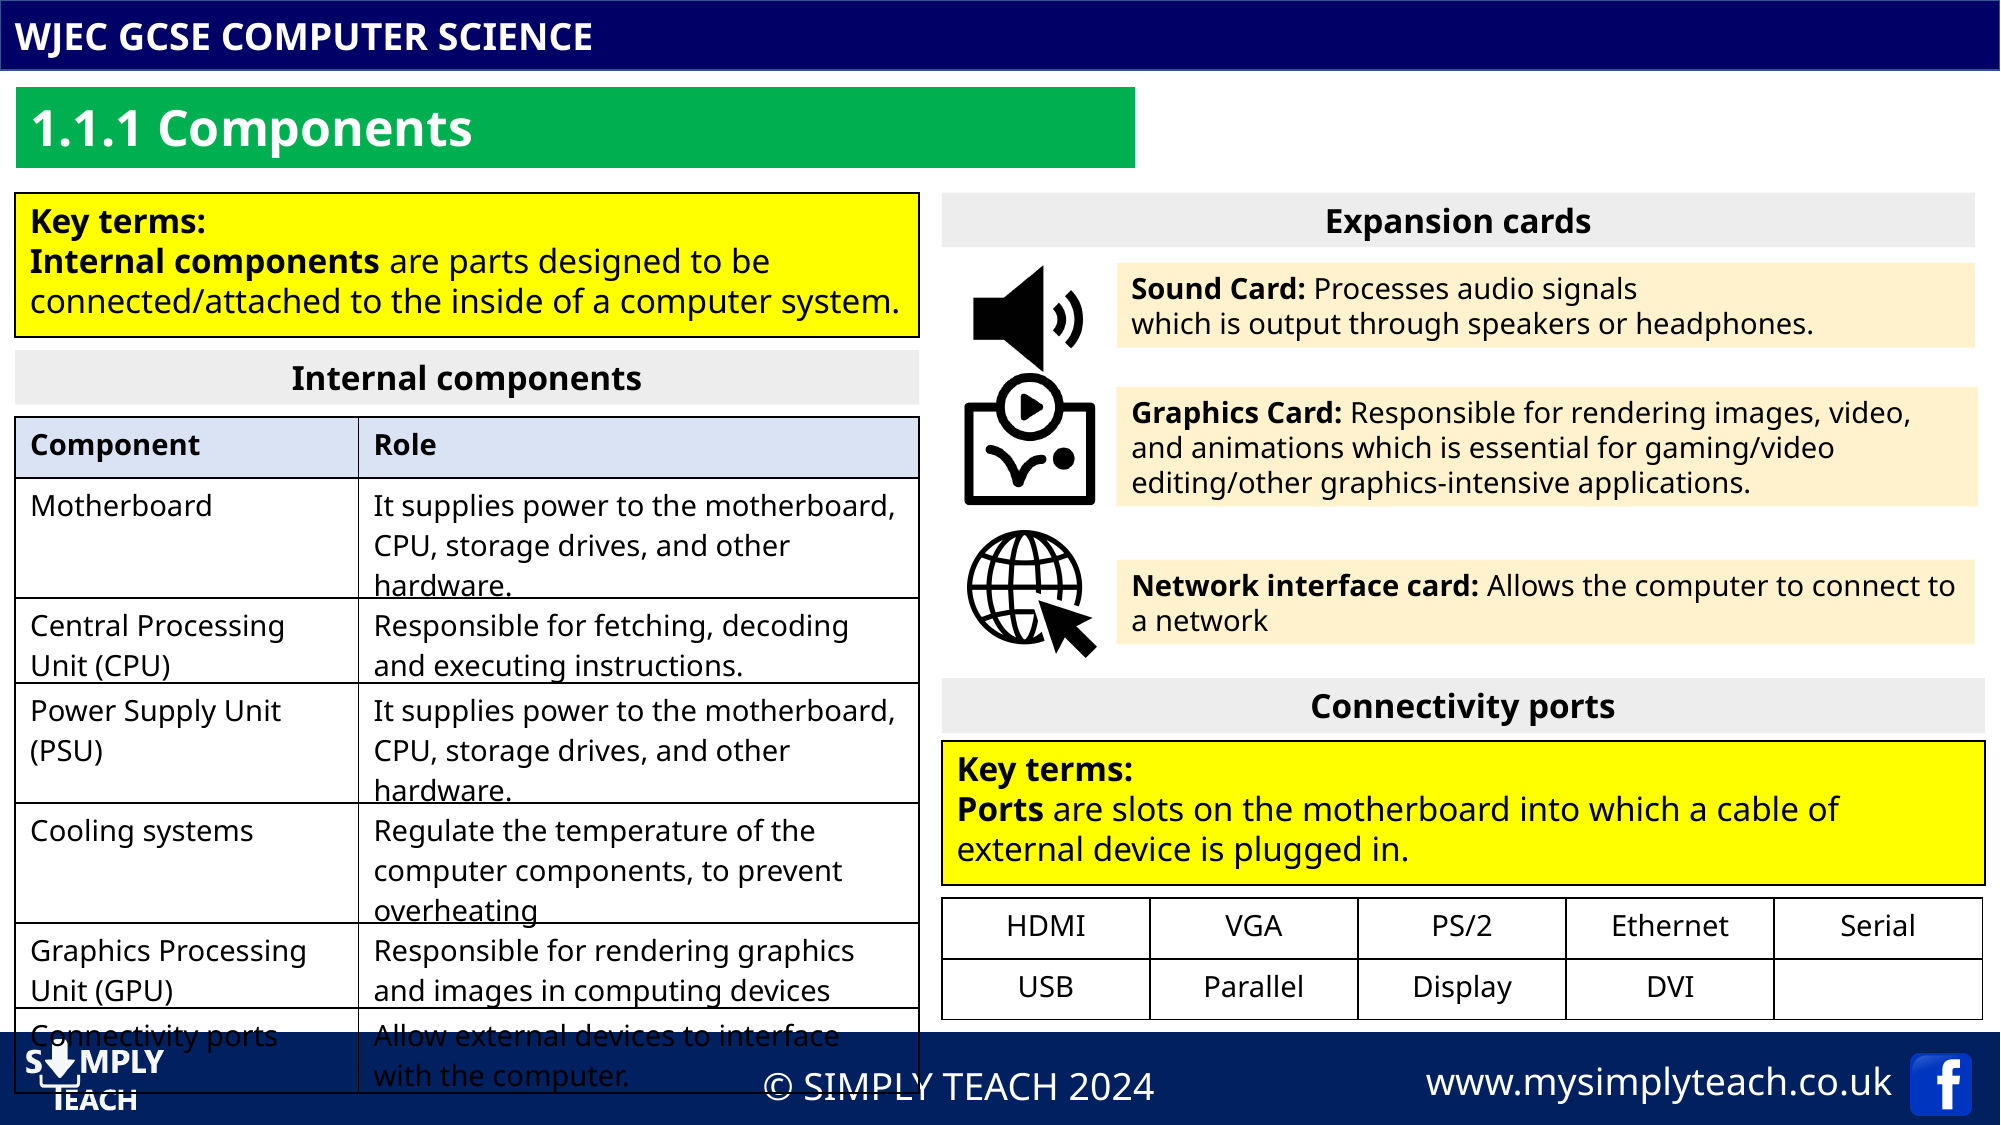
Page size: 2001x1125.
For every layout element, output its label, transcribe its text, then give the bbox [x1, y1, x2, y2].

table_cell Responsible for fetching, decoding and executing instructions. [359, 599, 918, 682]
table_cell Regulate the temperature of the computer components, to prevent overheating [359, 804, 918, 922]
text_box Internal components [15, 350, 920, 405]
table_cell Parallel [1151, 960, 1357, 1019]
table_cell It supplies power to the motherboard, CPU, storage drives, and other hardware. [359, 684, 918, 802]
text_box © SIMPLY TEACH 2024 [621, 1055, 1296, 1115]
text_box Graphics Card: Responsible for rendering images, video, and animations which is essential for gaming/video editing/other graphics-intensive applications. [1116, 386, 1979, 507]
table_cell Responsible for rendering graphics and images in computing devices [359, 924, 918, 1007]
text_box [0, 1032, 2000, 1125]
text_box www.mysimplyteach.co.uk [1411, 1050, 1907, 1111]
table_cell [1775, 960, 1982, 1019]
text_box Sound Card: Processes audio signals which is output through speakers or headphones. [1116, 262, 1975, 348]
text_box Expansion cards [941, 192, 1975, 248]
table_cell Display [1359, 960, 1565, 1019]
table_cell Power Supply Unit (PSU) [16, 684, 358, 802]
table_cell Allow external devices to interface with the computer. [359, 1009, 918, 1092]
picture [15, 1033, 182, 1122]
table_header Component [16, 418, 358, 477]
table_cell Central Processing Unit (CPU) [16, 599, 358, 682]
table_cell Motherboard [16, 479, 358, 597]
text_box WJEC GCSE COMPUTER SCIENCE [0, 0, 2000, 71]
table_header 1.1.1 Components [16, 87, 1135, 168]
table_cell USB [943, 960, 1149, 1019]
table_header Serial [1775, 899, 1982, 958]
picture [1907, 1050, 1976, 1119]
table_header HDMI [943, 899, 1149, 958]
table_cell Connectivity ports [16, 1009, 358, 1092]
picture [954, 243, 1105, 509]
table_header VGA [1151, 899, 1357, 958]
text_box Connectivity ports [941, 678, 1985, 733]
table_header PS/2 [1359, 899, 1565, 958]
table_cell Graphics Processing Unit (GPU) [16, 924, 358, 1007]
table_header Role [359, 418, 918, 477]
table_cell DVI [1567, 960, 1773, 1019]
text_box Network interface card: Allows the computer to connect to a network [1116, 559, 1975, 645]
text_box Key terms: Ports are slots on the motherboard into which a cable of external device is plugged in. [941, 740, 1986, 886]
text_box Key terms: Internal components are parts designed to be connected/attached to the inside of a computer system. [14, 192, 920, 338]
table_cell It supplies power to the motherboard, CPU, storage drives, and other hardware. [359, 479, 918, 597]
picture [967, 529, 1097, 658]
table_cell Cooling systems [16, 804, 358, 922]
table_header Ethernet [1567, 899, 1773, 958]
